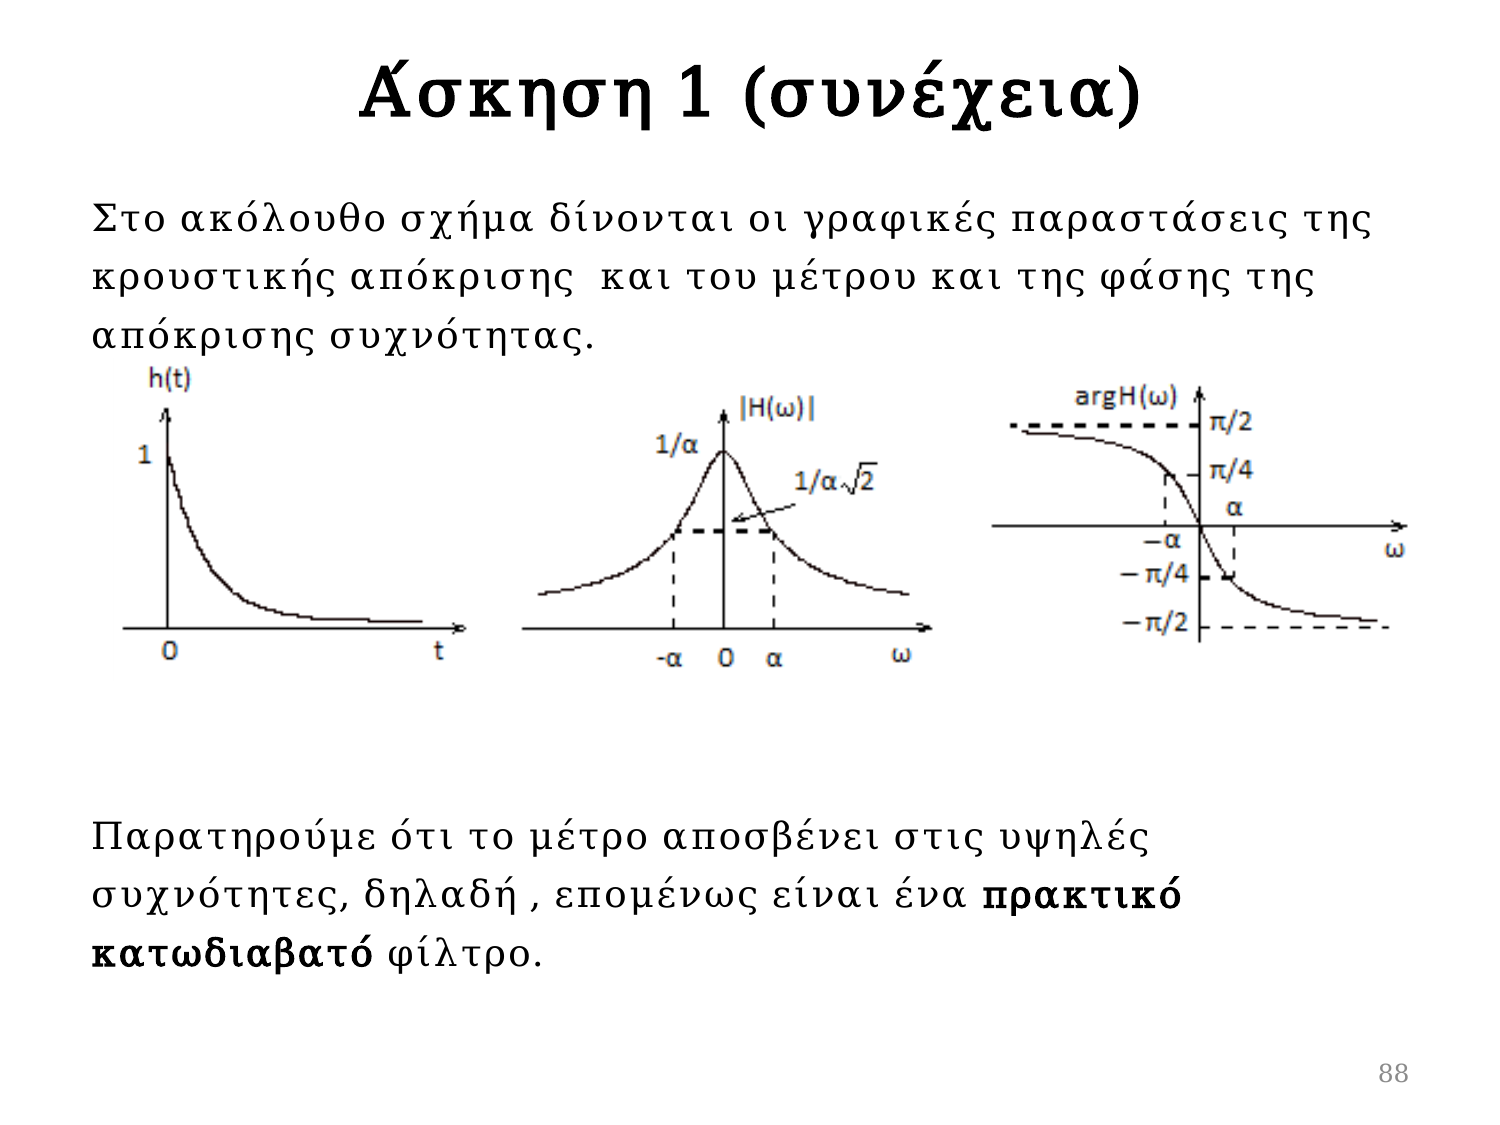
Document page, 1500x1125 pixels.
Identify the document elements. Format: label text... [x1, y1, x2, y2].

title Άσκηση 1 (συνέχεια) [75, 19, 1425, 159]
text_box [111, 357, 486, 681]
slide_number 88 [1222, 1042, 1425, 1103]
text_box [509, 378, 952, 681]
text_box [981, 357, 1424, 658]
